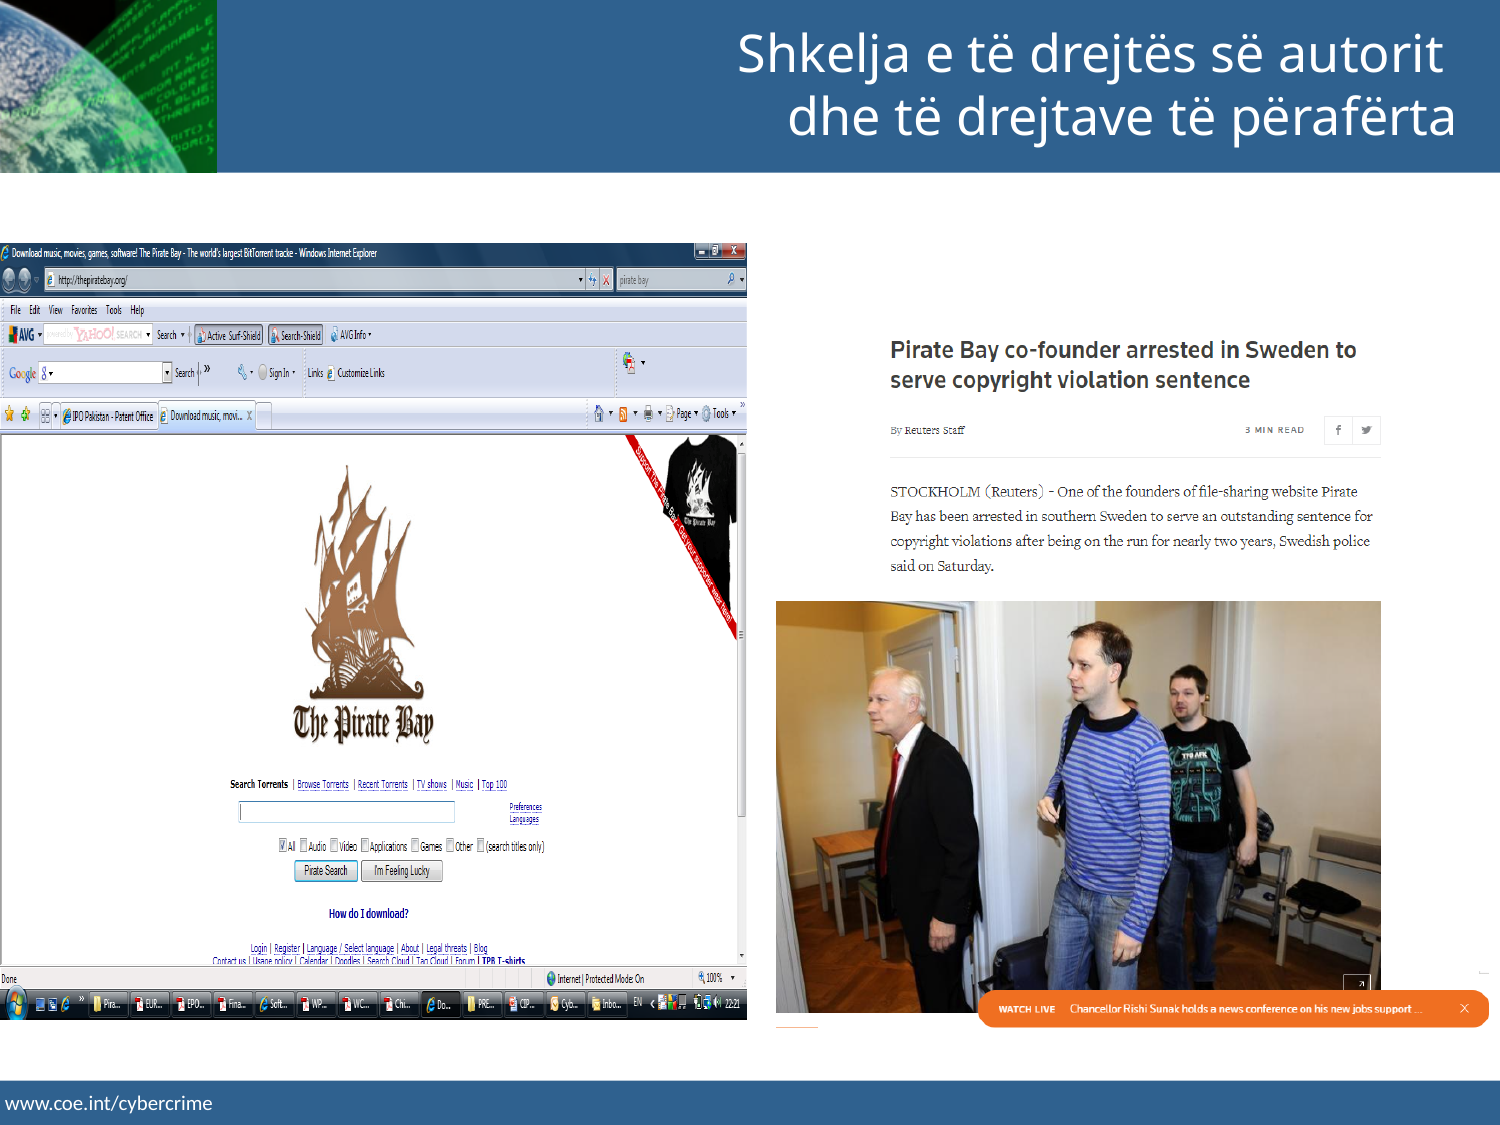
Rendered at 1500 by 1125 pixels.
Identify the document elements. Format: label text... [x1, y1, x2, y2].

picture [0, 0, 217, 173]
picture [0, 243, 747, 1021]
text_box Shkelja e të drejtës së autorit dhe të drejtave të përafërta [220, 13, 1473, 154]
picture [753, 314, 1500, 1035]
